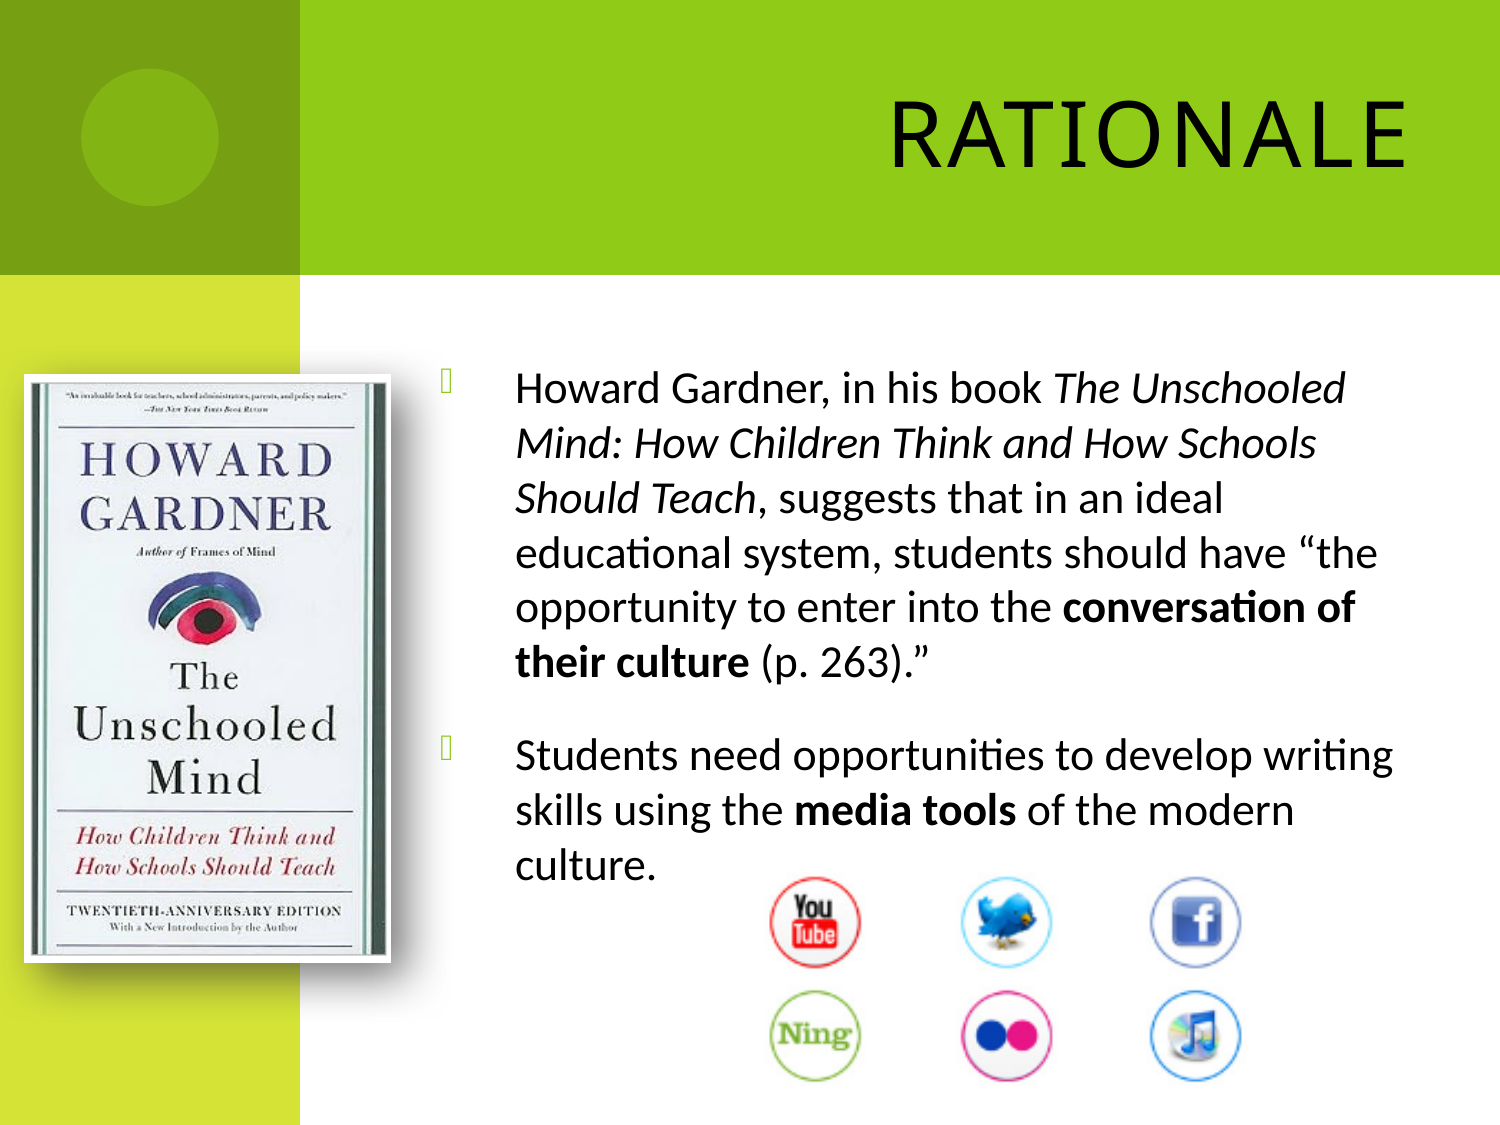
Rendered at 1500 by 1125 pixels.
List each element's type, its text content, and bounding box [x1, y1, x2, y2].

list Howard Gardner, in his book The Unschooled Mind: How Children Think and How Schools Should Teach, suggests that in an ideal educational system, students should have “the opportunity to enter into the conversation of their culture (p. 263).” Students need opportunities to develop writing skills using the media tools of the modern culture. [425, 350, 1450, 980]
picture [737, 862, 1273, 1101]
title Rationale [399, 37, 1425, 225]
picture [24, 374, 392, 963]
